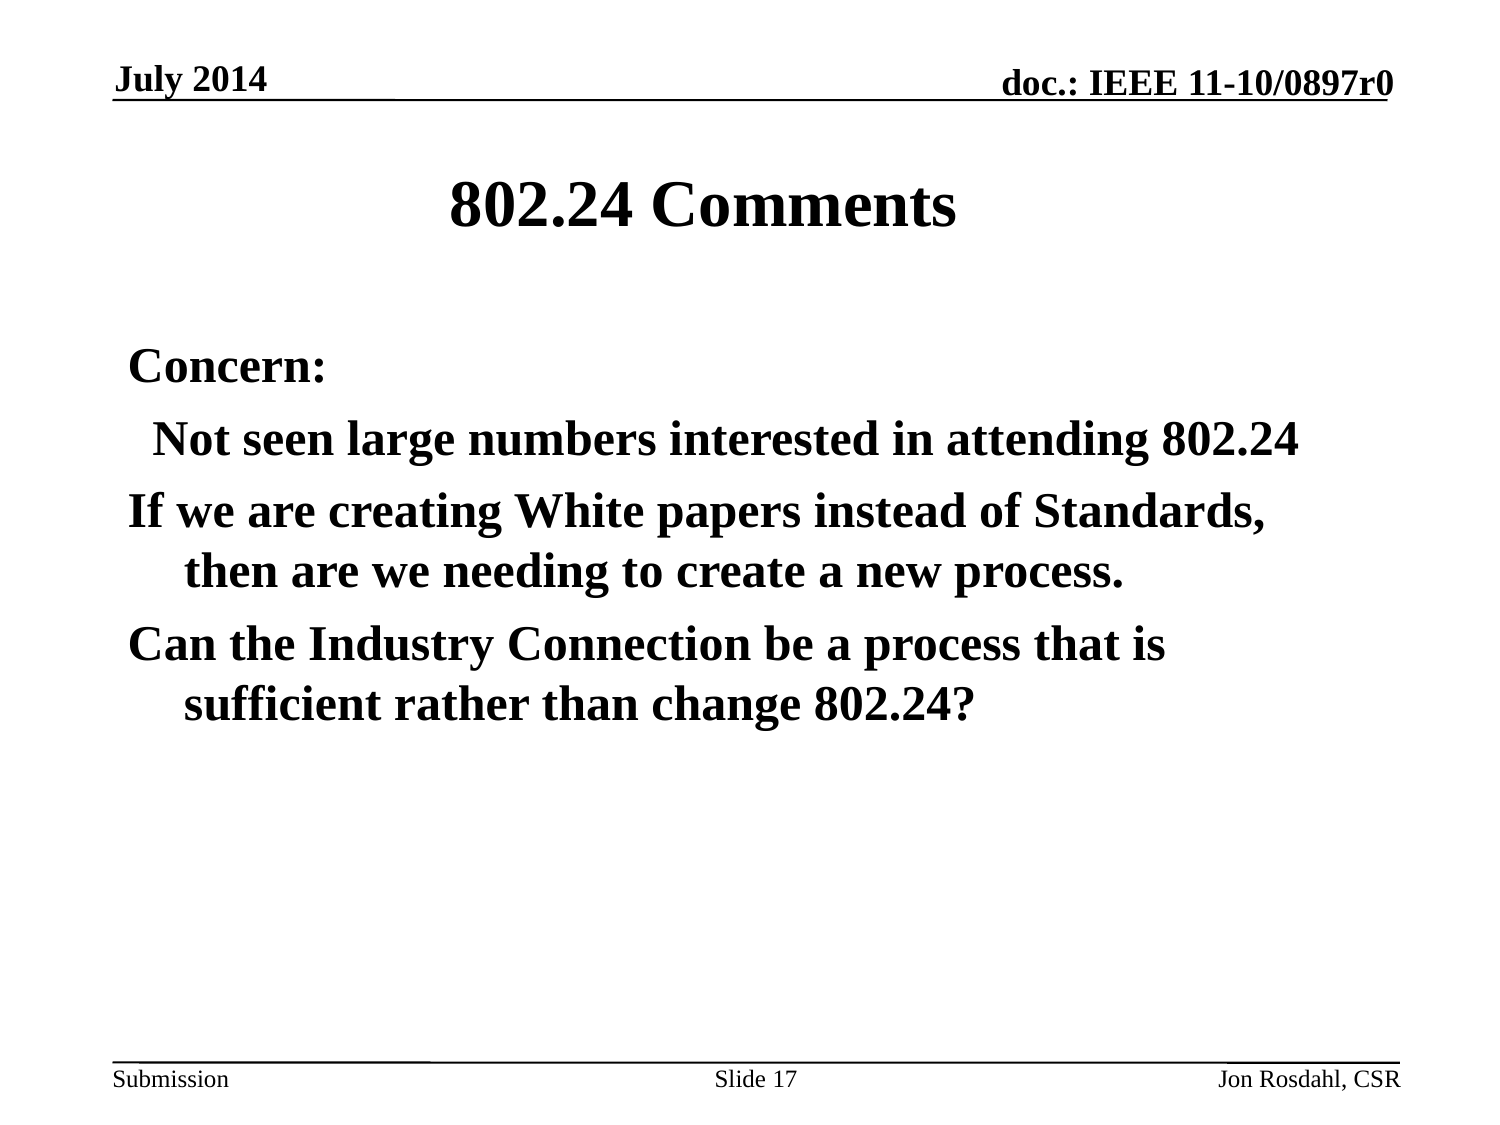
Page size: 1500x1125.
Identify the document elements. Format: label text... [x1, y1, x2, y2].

title 802.24 Comments [112, 112, 1388, 288]
footer Jon Rosdahl, CSR [878, 1061, 1402, 1093]
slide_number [114, 54, 423, 100]
slide_number Slide 17 [712, 1061, 800, 1123]
list Concern: Not seen large numbers interested in attending 802.24 If we are creating White papers instead of Standards, then are we needing to create a new process. Can the Industry Connection be a process that is sufficient rather than change 802.24? [112, 324, 1388, 1000]
